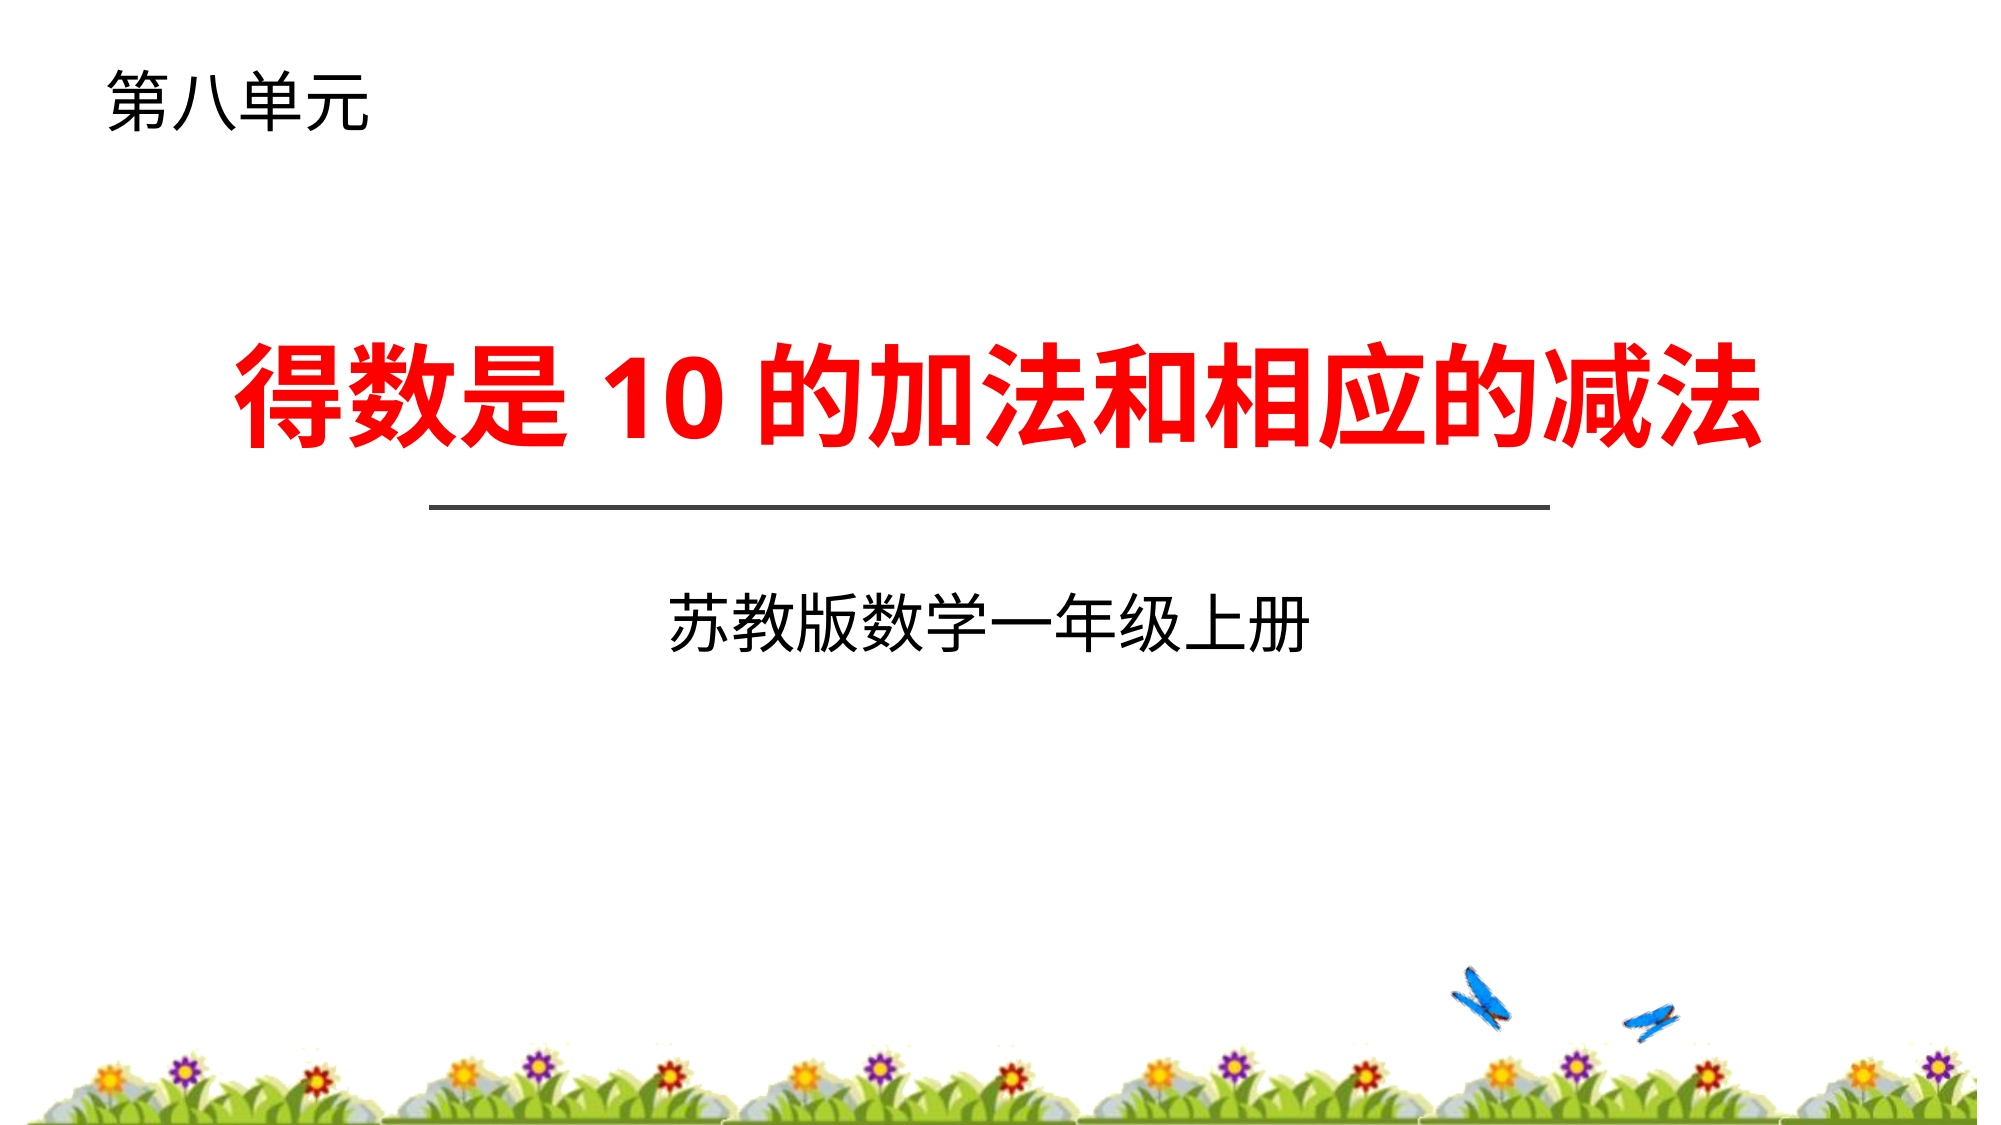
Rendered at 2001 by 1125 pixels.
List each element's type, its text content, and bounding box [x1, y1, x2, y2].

text_box 得数是10的加法和相应的减法 [10, 329, 1994, 461]
text_box 第八单元 [89, 52, 398, 148]
text_box 苏教版数学一年级上册 [652, 575, 1327, 668]
picture [23, 932, 1977, 1125]
